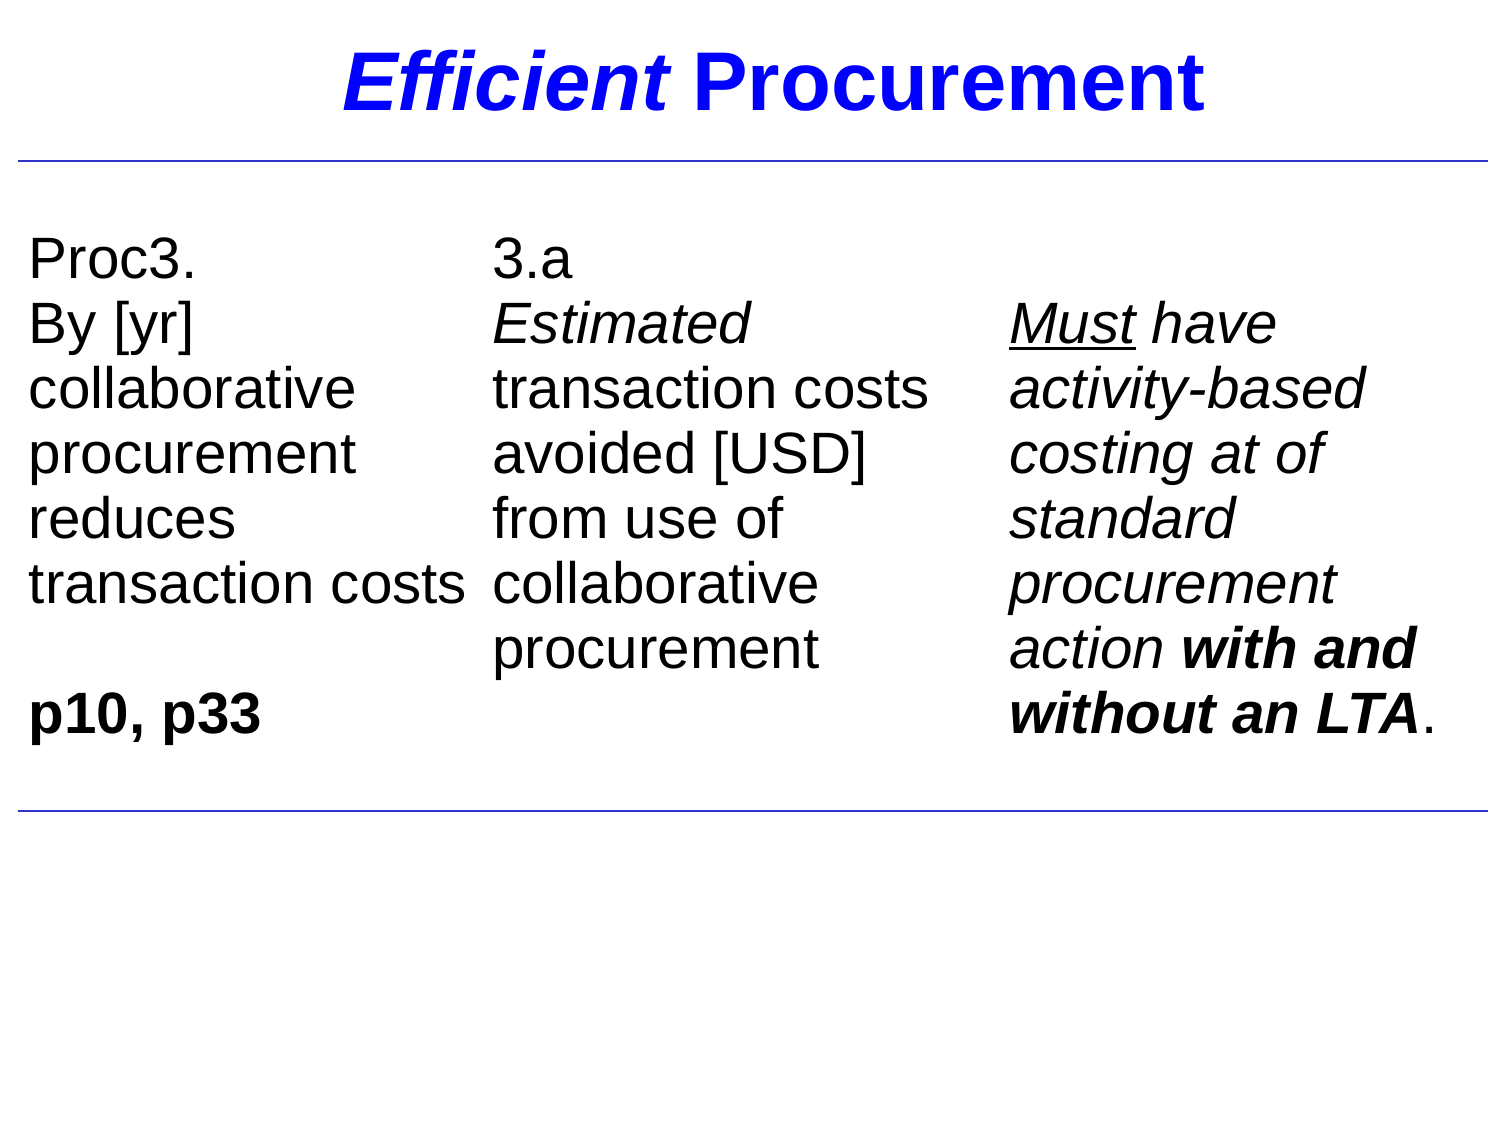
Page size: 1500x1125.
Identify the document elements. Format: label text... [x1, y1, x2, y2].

title Efficient Procurement [136, 0, 1412, 160]
table_header Must have activity-based costing at of standard procurement action with and without an LTA. [998, 162, 1488, 810]
table_header 3.a Estimated transaction costs avoided [USD] from use of collaborative procurement [481, 162, 998, 810]
table_header Proc3. By [yr] collaborative procurement reduces transaction costs p10, p33 [18, 162, 481, 810]
